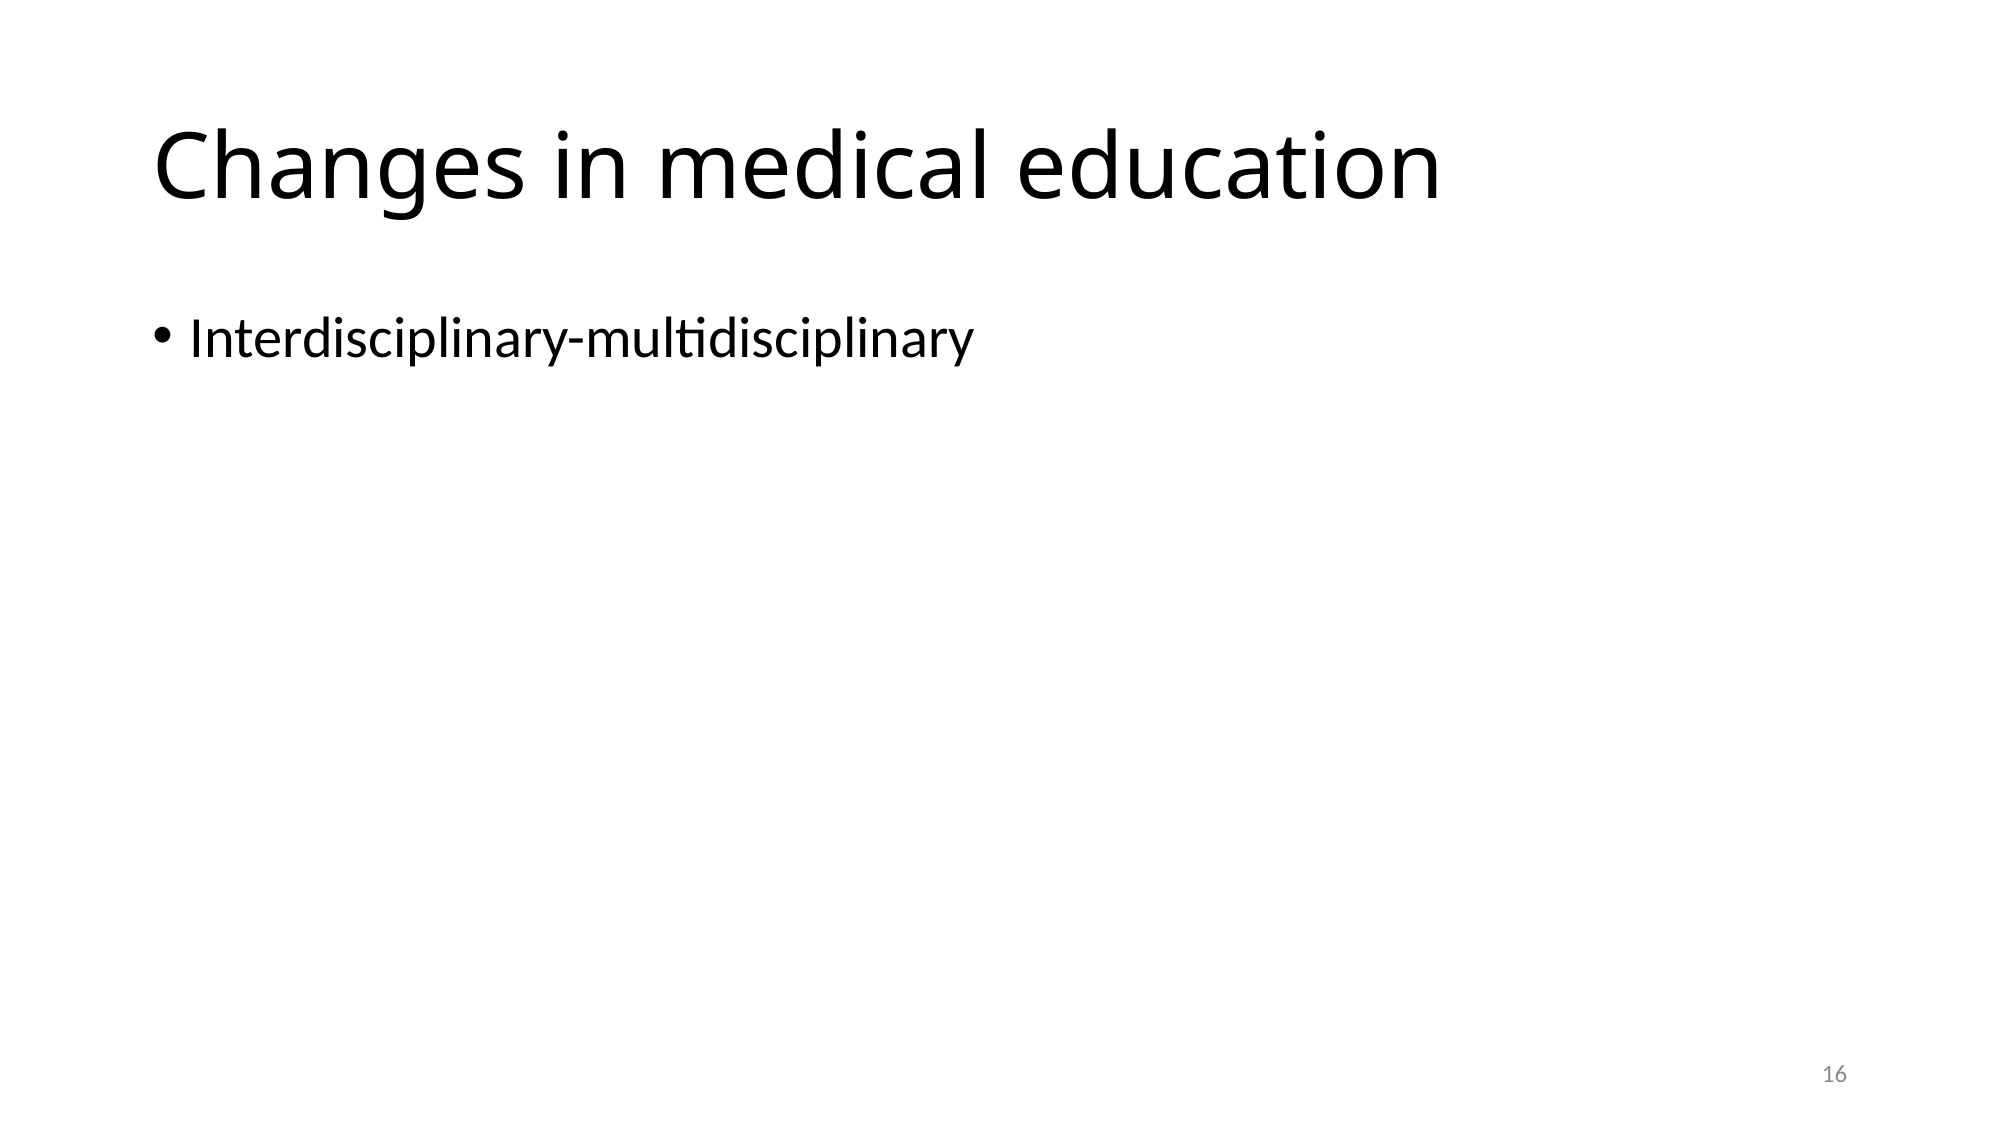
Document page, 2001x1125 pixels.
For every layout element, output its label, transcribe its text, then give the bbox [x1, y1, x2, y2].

title Changes in medical education [137, 59, 1863, 278]
slide_number 16 [1412, 1042, 1863, 1103]
list Interdisciplinary-multidisciplinary [137, 299, 1863, 1014]
